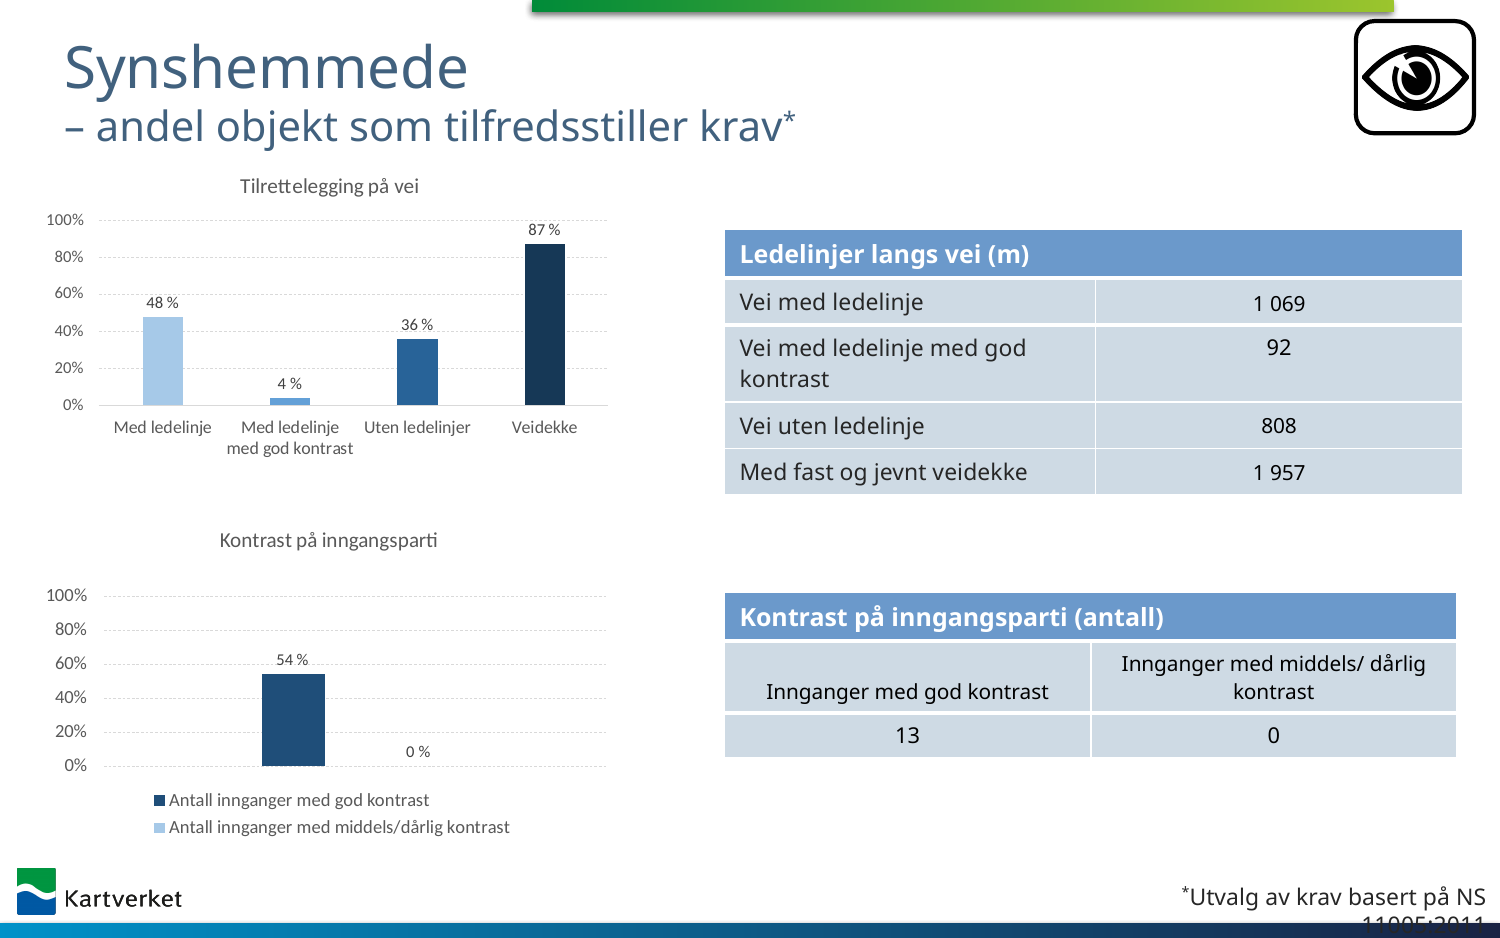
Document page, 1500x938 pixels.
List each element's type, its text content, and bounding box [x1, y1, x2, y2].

text_box Synshemmede – andel objekt som tilfredsstiller krav* [49, 24, 1431, 158]
table_cell 92 [1096, 327, 1462, 401]
picture [41, 520, 617, 846]
table_cell 0 [1092, 715, 1456, 757]
table_cell Vei med ledelinje med god kontrast [725, 327, 1095, 401]
table_cell 808 [1096, 403, 1462, 448]
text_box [1355, 20, 1475, 134]
table_cell 13 [725, 715, 1090, 757]
table_cell Vei med ledelinje [725, 280, 1095, 323]
table_cell Innganger med god kontrast [725, 643, 1090, 711]
table_cell Vei uten ledelinje [725, 403, 1095, 448]
table_cell Med fast og jevnt veidekke [725, 449, 1095, 494]
table_header Kontrast på inngangsparti (antall) [725, 593, 1456, 639]
table_header Ledelinjer langs vei (m) [725, 230, 1462, 276]
text_box *Utvalg av krav basert på NS 11005:2011 [1068, 873, 1500, 938]
table_cell Innganger med middels/ dårlig kontrast [1092, 643, 1456, 711]
table_cell 1 957 [1096, 449, 1462, 494]
picture [41, 166, 618, 492]
table_cell 1 069 [1096, 280, 1462, 323]
